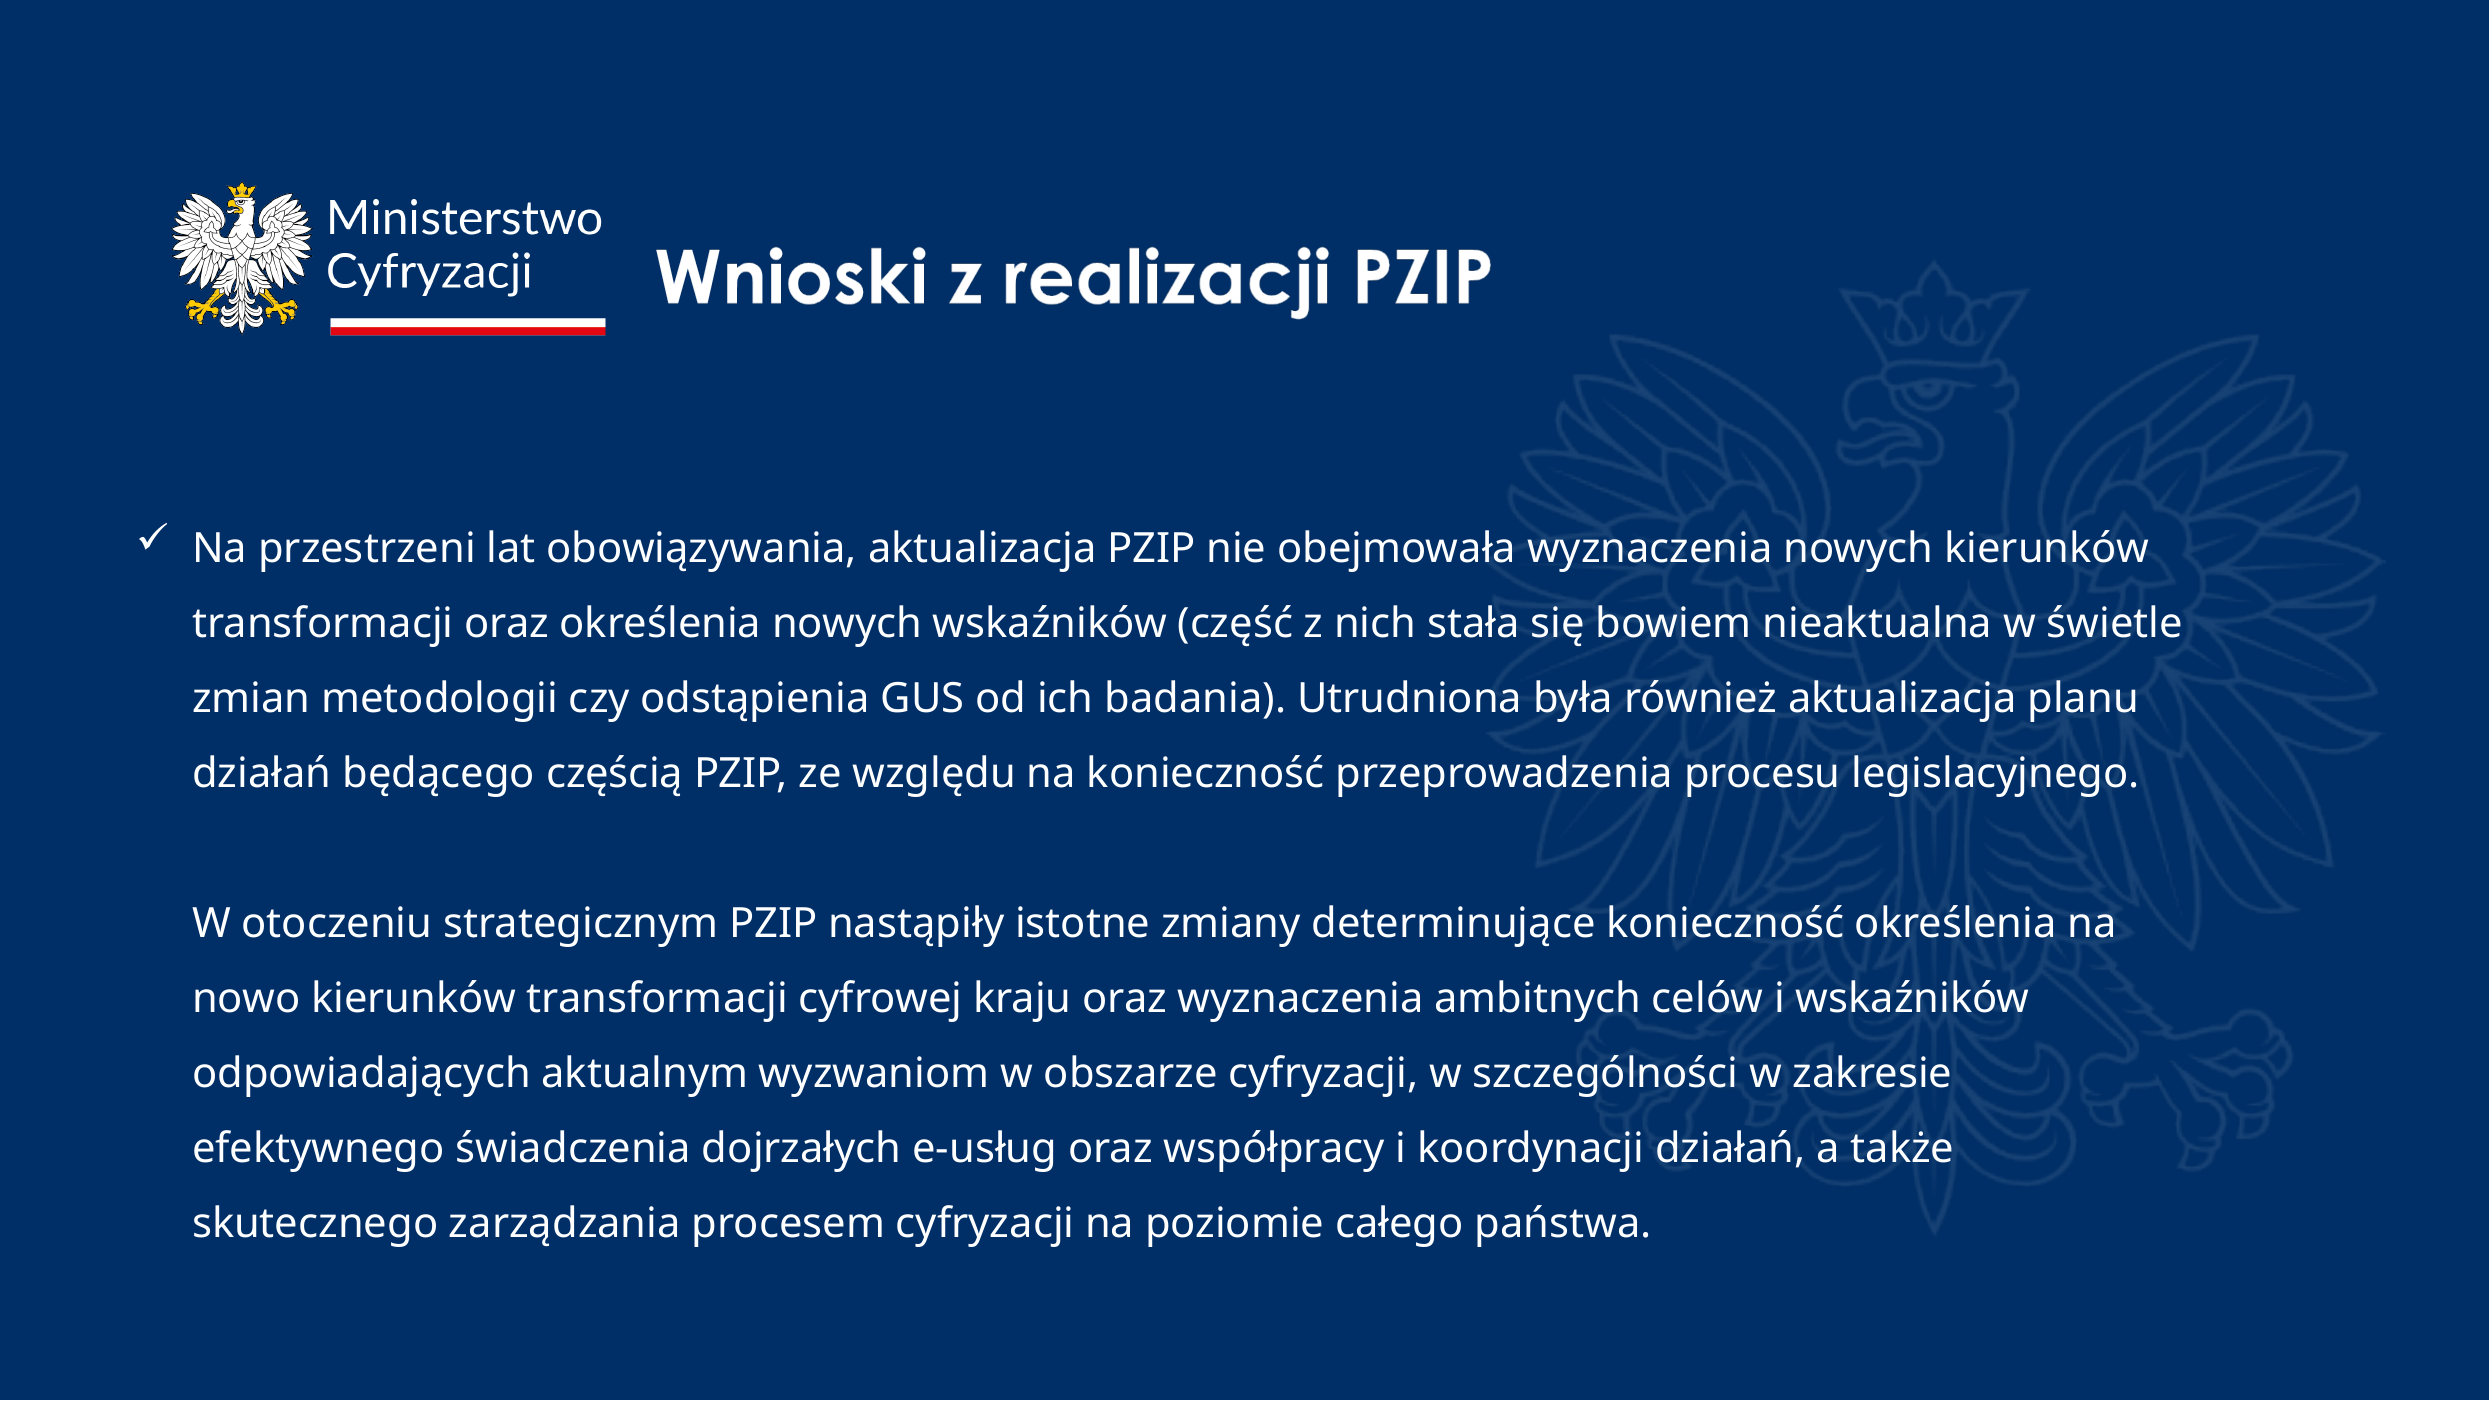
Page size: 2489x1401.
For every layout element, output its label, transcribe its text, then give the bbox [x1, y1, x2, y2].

picture [135, 141, 2489, 1240]
title Na przestrzeni lat obowiązywania, aktualizacja PZIP nie obejmowała wyznaczenia nowych kierunków transformacji oraz określenia nowych wskaźników (część z nich stała się bowiem nieaktualna w świetle zmian metodologii czy odstąpienia GUS od ich badania). Utrudniona była również aktualizacja planu działań będącego częścią PZIP, ze względu na konieczność przeprowadzenia procesu legislacyjnego. W otoczeniu strategicznym PZIP nastąpiły istotne zmiany determinujące konieczność określenia na nowo kierunków transformacji cyfrowej kraju oraz wyznaczenia ambitnych celów i wskaźników odpowiadających aktualnym wyzwaniom w obszarze cyfryzacji, w szczególności w zakresie efektywnego świadczenia dojrzałych e-usług oraz współpracy i koordynacji działań, a także skutecznego zarządzania procesem cyfryzacji na poziomie całego państwa. [135, 416, 2196, 1296]
